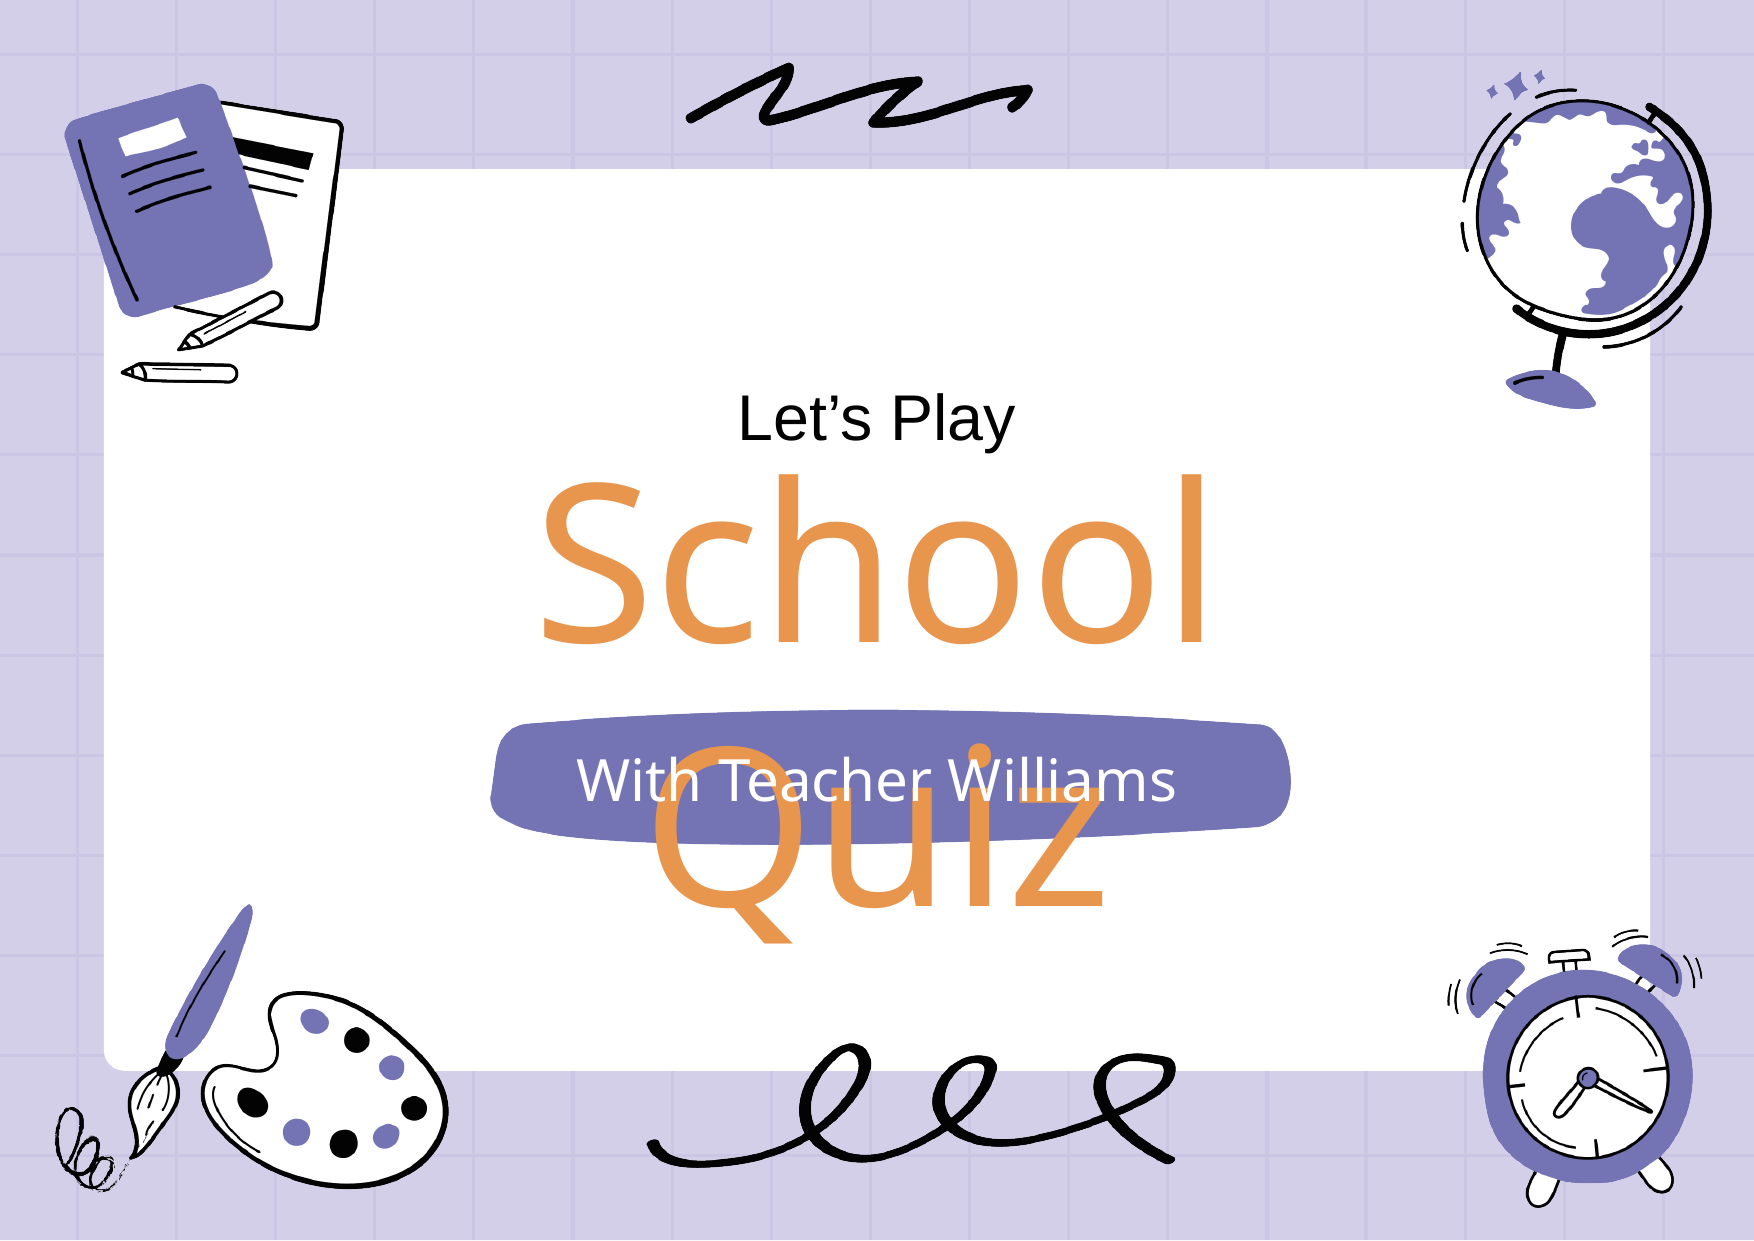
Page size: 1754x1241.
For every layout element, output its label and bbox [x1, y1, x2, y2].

picture [53, 904, 449, 1193]
picture [489, 709, 1291, 845]
picture [1460, 68, 1712, 410]
picture [685, 62, 1033, 129]
picture [646, 1043, 1176, 1168]
picture [1446, 929, 1703, 1209]
picture [64, 83, 345, 384]
text_box [0, 0, 1754, 1241]
